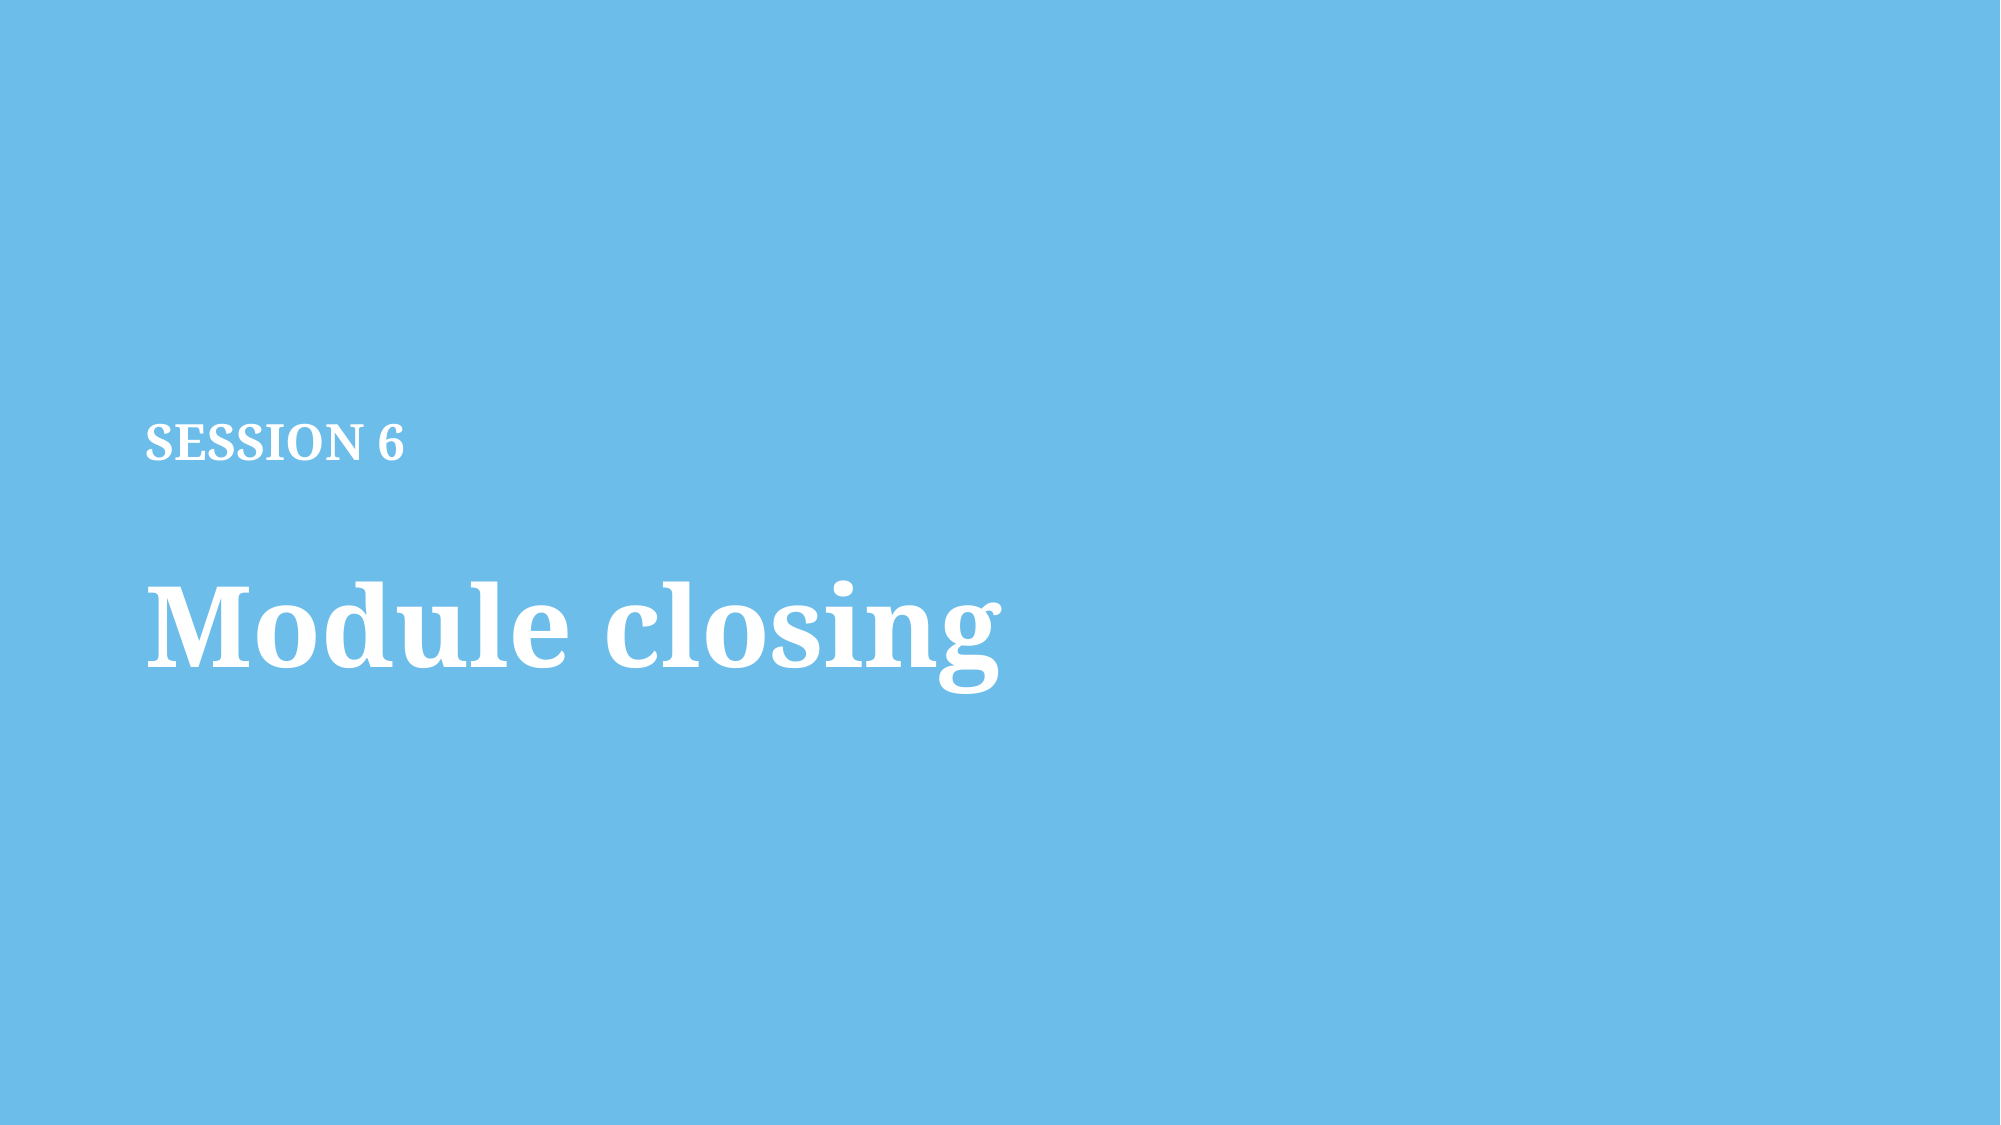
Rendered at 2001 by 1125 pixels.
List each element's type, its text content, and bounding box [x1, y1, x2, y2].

text_box SESSION 6 Module closing [130, 508, 1792, 601]
